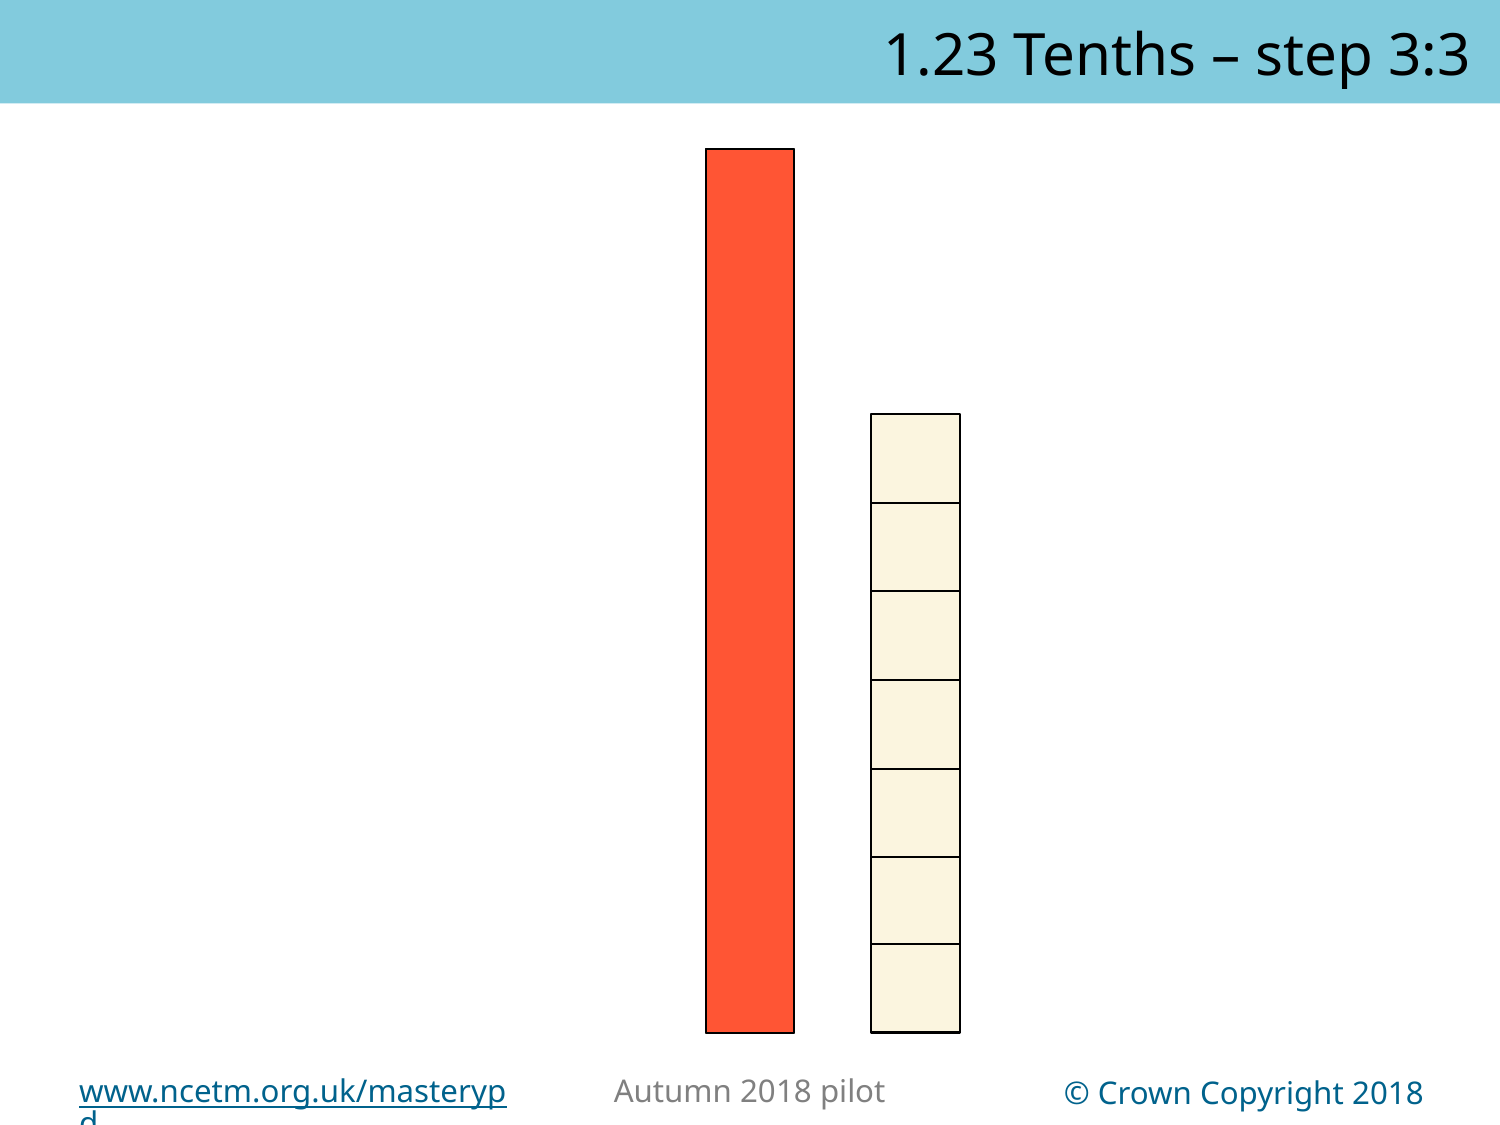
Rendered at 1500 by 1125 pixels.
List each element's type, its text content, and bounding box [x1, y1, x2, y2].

text_box [871, 592, 960, 680]
text_box [871, 680, 960, 769]
text_box [871, 414, 960, 503]
text_box [871, 945, 960, 1033]
text_box [871, 503, 960, 592]
list 1.23 Tenths – step 3:3 [0, 0, 1500, 104]
text_box [871, 858, 960, 945]
text_box [871, 769, 960, 858]
text_box [705, 149, 795, 1034]
